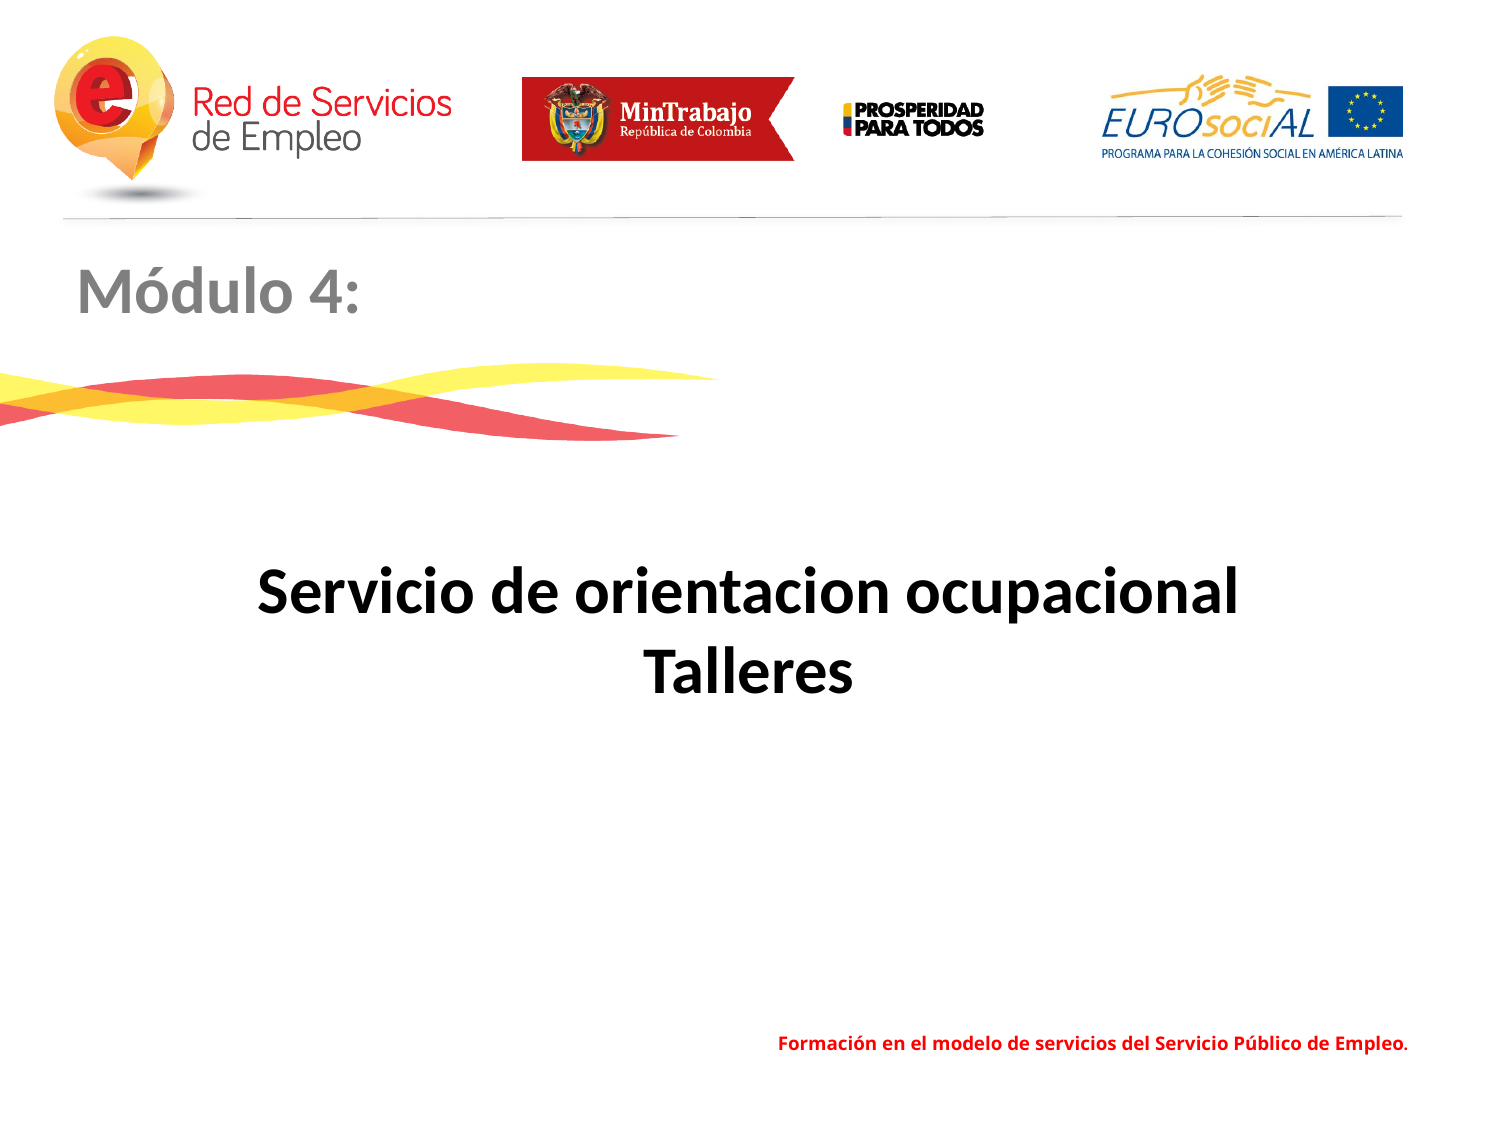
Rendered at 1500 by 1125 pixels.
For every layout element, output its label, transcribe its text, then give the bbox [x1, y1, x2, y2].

title Formación en el modelo de servicios del Servicio Público de Empleo. [720, 999, 1471, 1088]
picture [54, 35, 452, 205]
text_box Servicio de orientacion ocupacional Talleres [96, 539, 1403, 715]
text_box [62, 215, 1403, 220]
text_box Módulo 4: [61, 239, 378, 335]
picture [521, 77, 987, 162]
picture [0, 358, 721, 441]
picture [1102, 74, 1403, 158]
